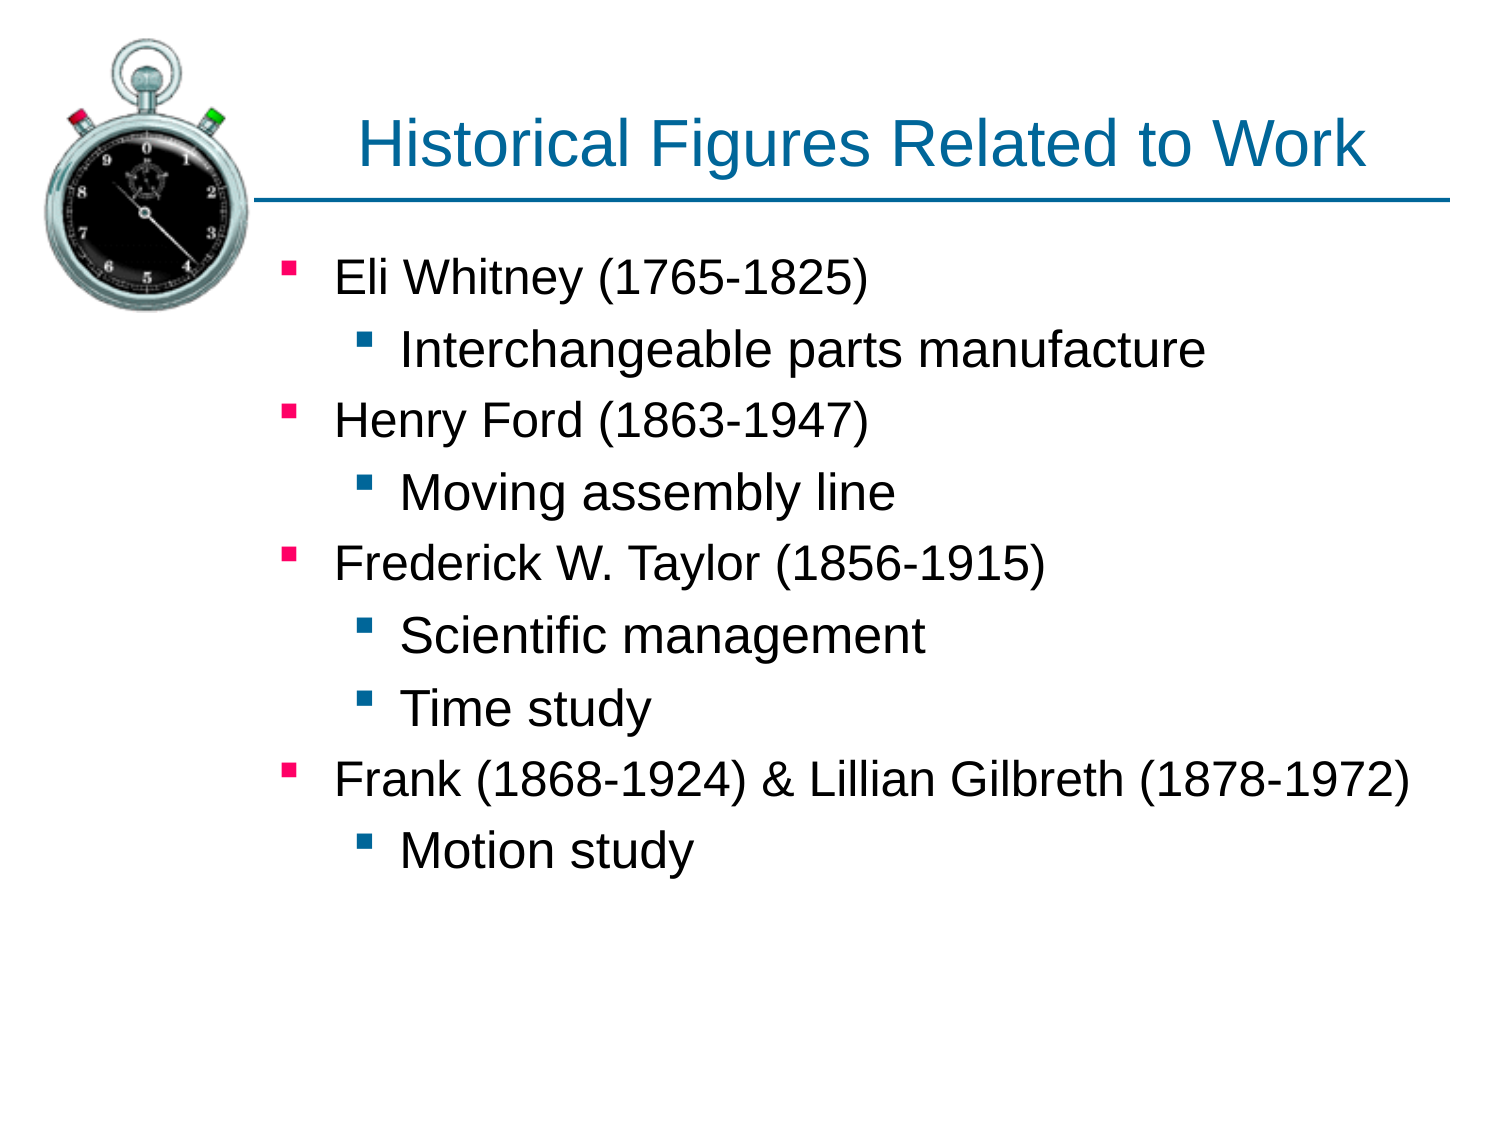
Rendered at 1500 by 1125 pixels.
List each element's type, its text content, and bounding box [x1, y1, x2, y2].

title Historical Figures Related to Work [275, 37, 1450, 188]
list Eli Whitney (1765-1825) Interchangeable parts manufacture Henry Ford (1863-1947) Moving assembly line Frederick W. Taylor (1856-1915) Scientific management Time study Frank (1868-1924) & Lillian Gilbreth (1878-1972) Motion study [262, 237, 1450, 975]
picture [37, 37, 254, 313]
